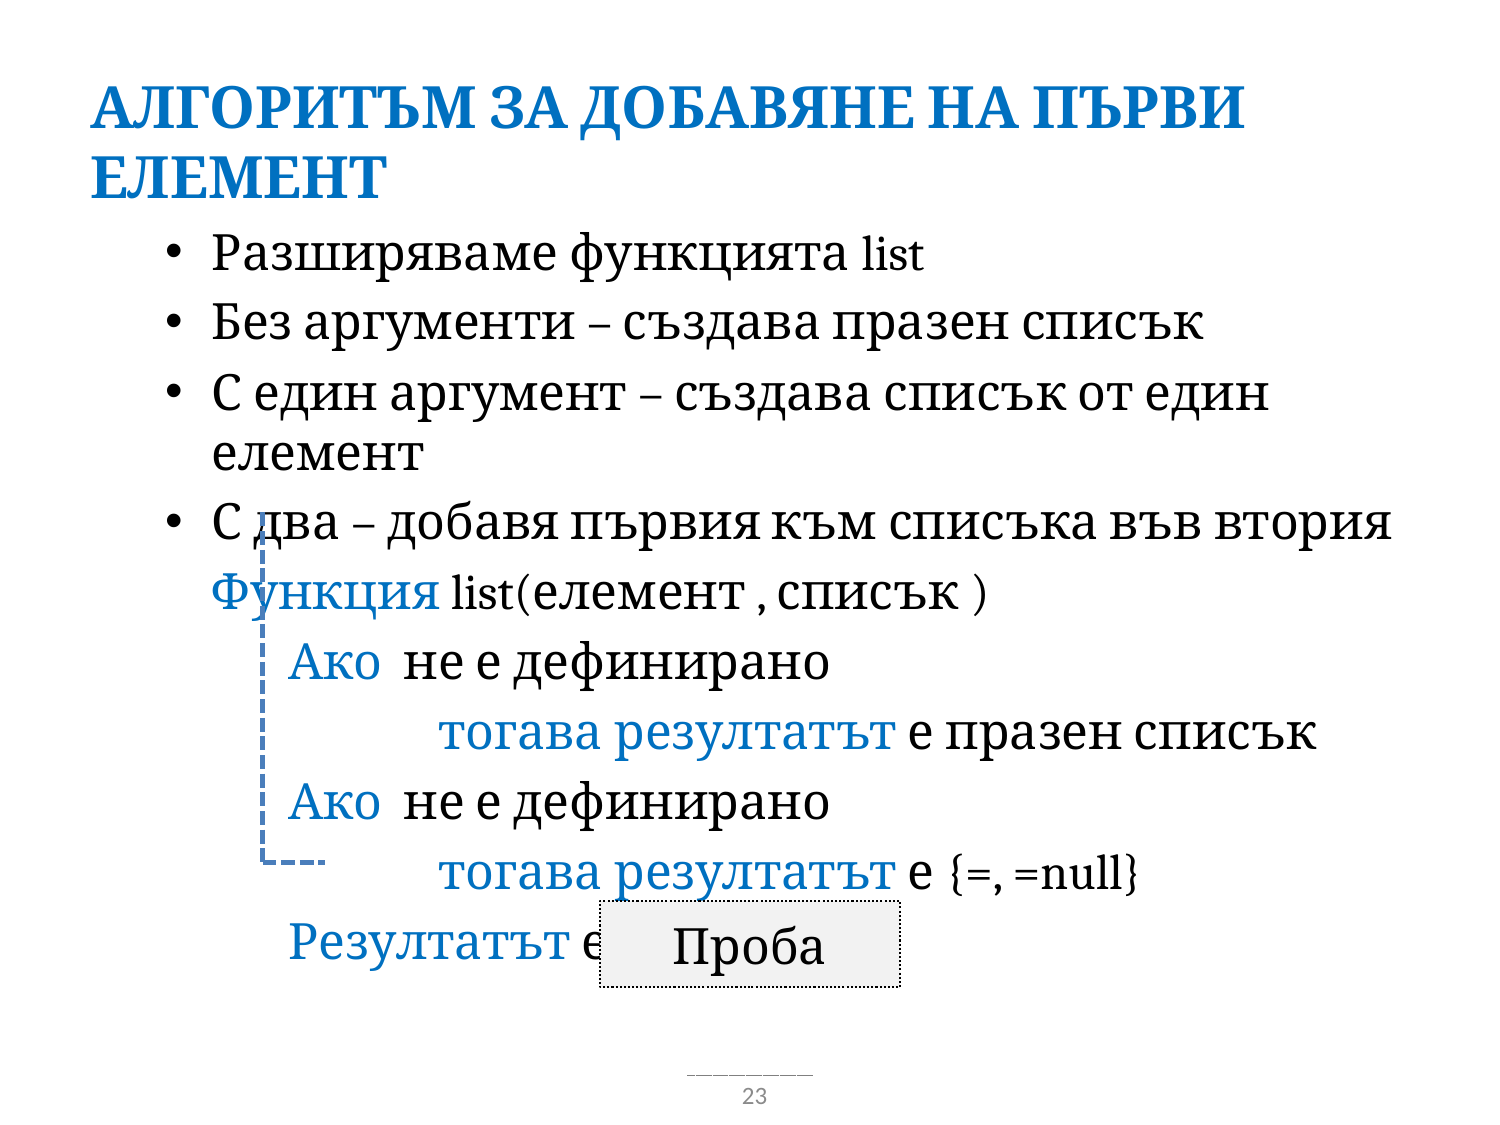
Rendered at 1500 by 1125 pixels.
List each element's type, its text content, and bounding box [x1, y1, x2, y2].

slide_number 23 [579, 1065, 930, 1125]
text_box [262, 512, 326, 863]
text_box Проба [598, 899, 902, 989]
